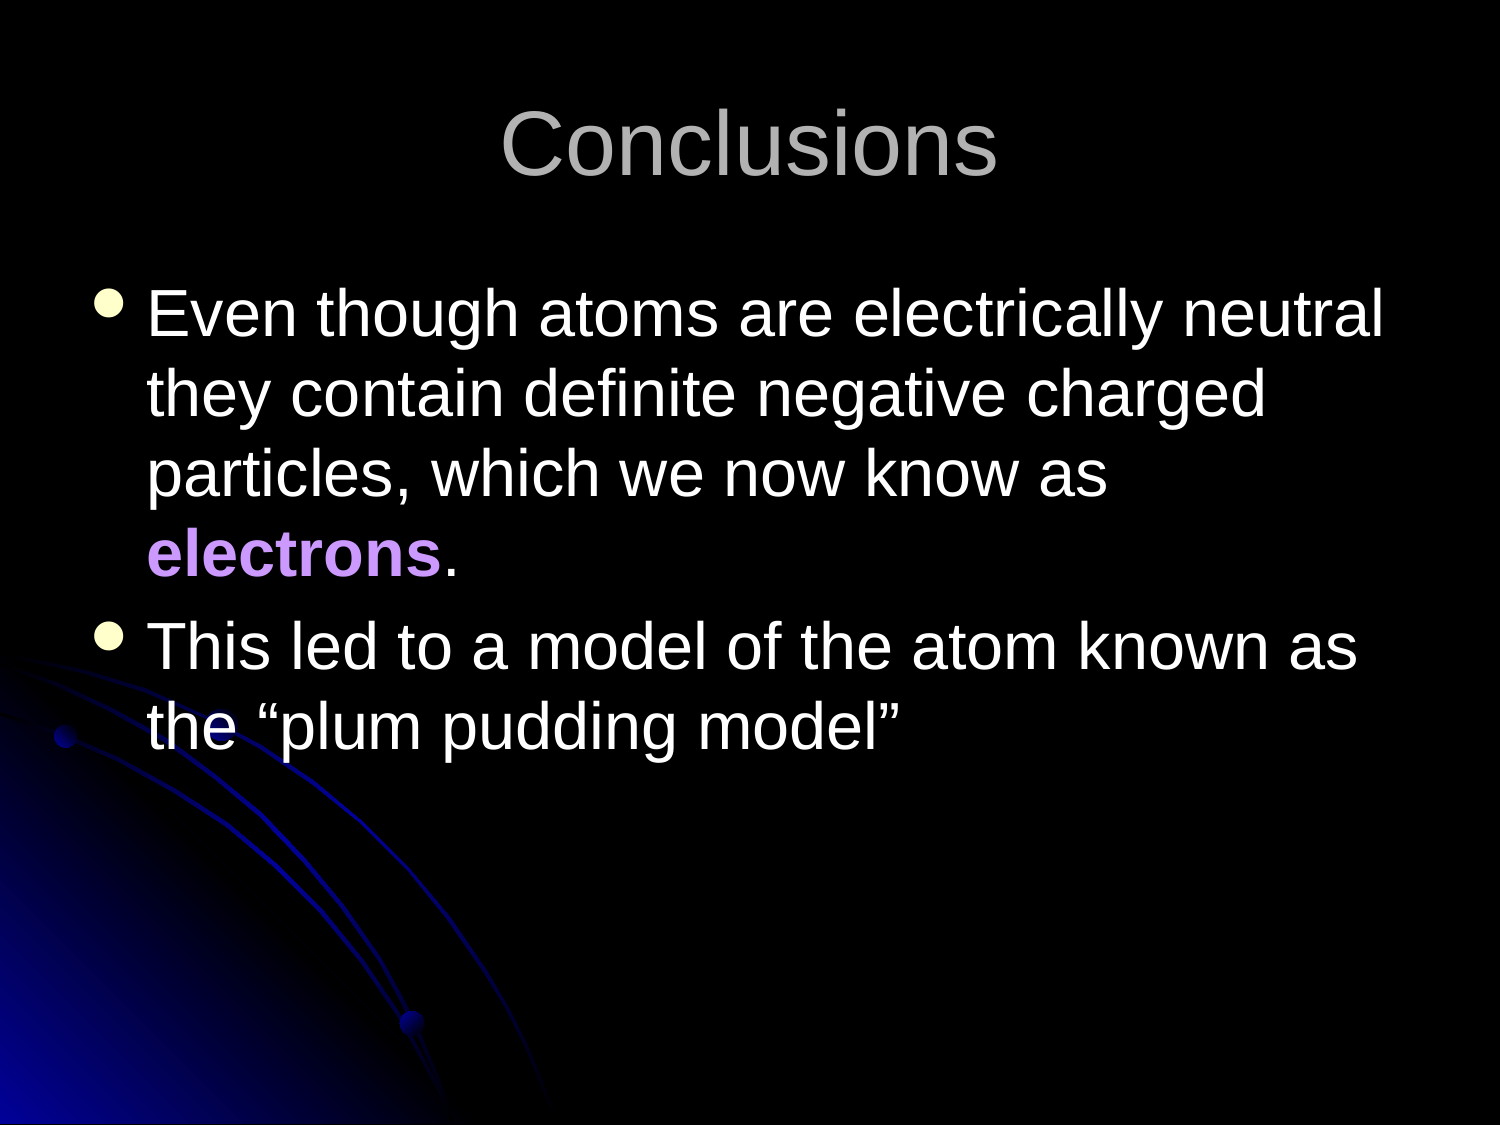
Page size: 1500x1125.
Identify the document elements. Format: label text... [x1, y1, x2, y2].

list Even though atoms are electrically neutral they contain definite negative charged particles, which we now know as electrons. This led to a model of the atom known as the “plum pudding model” [74, 262, 1426, 1006]
title Conclusions [74, 45, 1426, 233]
